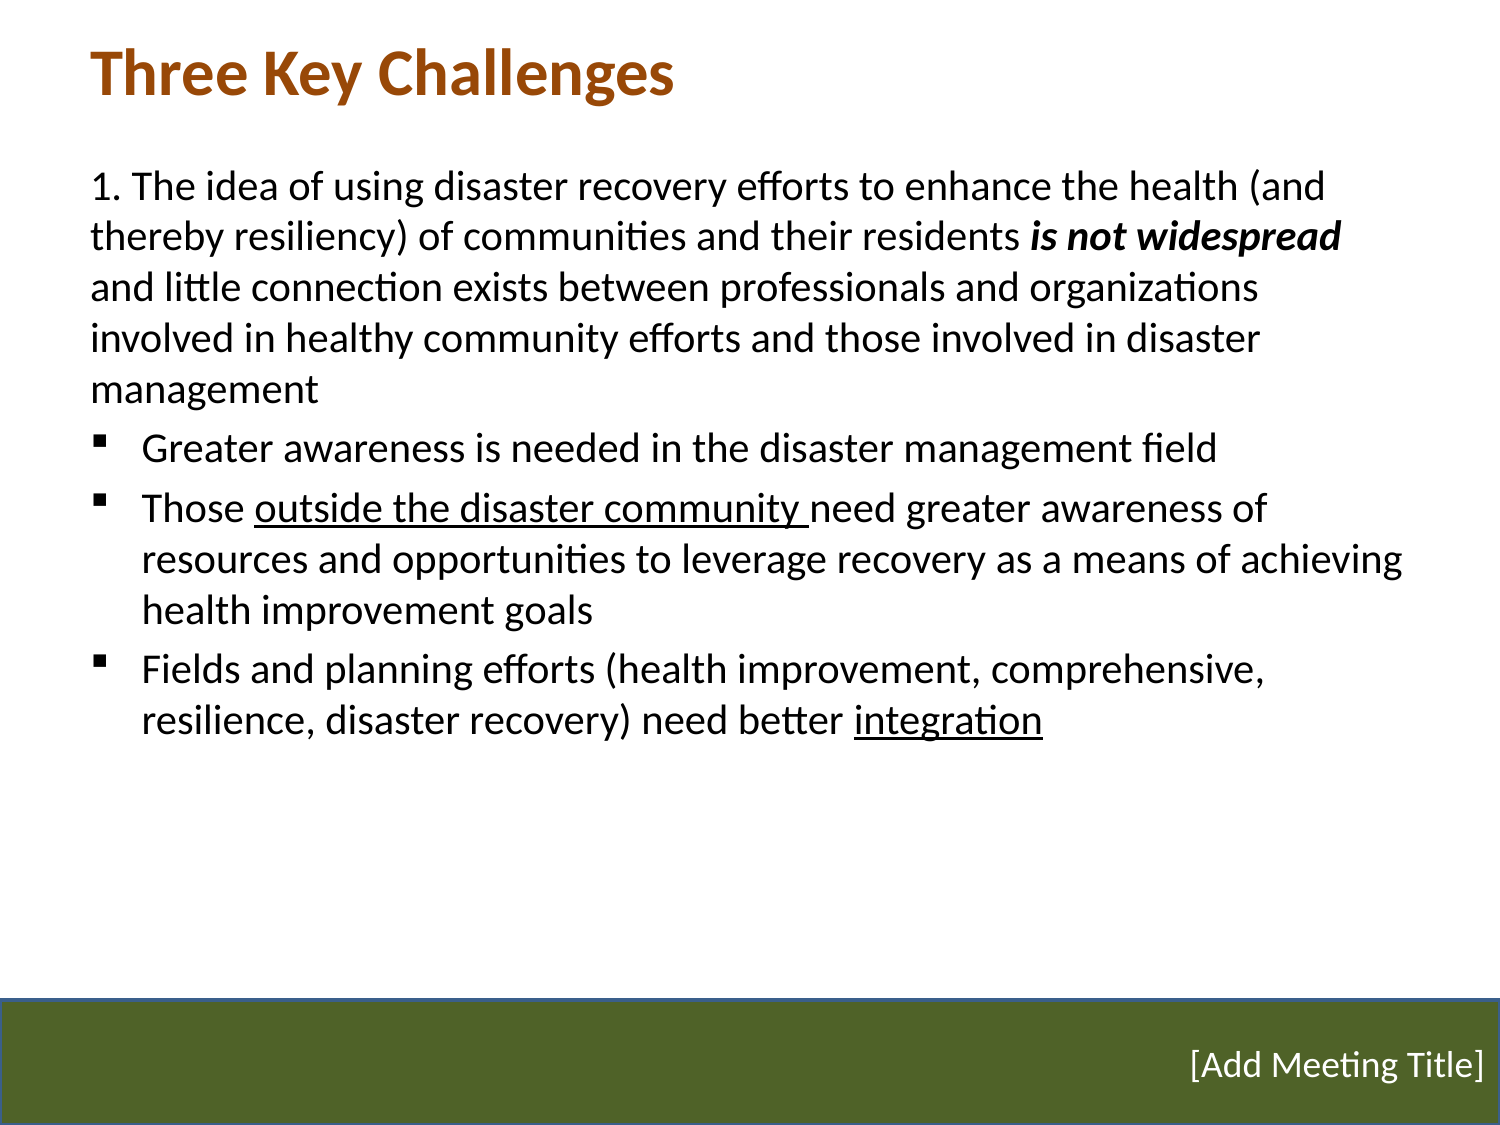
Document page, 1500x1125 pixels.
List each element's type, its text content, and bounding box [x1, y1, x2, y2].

title Three Key Challenges [75, 0, 1425, 149]
list 1. The idea of using disaster recovery efforts to enhance the health (and thereby resiliency) of communities and their residents is not widespread and little connection exists between professionals and organizations involved in healthy community efforts and those involved in disaster management Greater awareness is needed in the disaster management field Those outside the disaster community need greater awareness of resources and opportunities to leverage recovery as a means of achieving health improvement goals Fields and planning efforts (health improvement, comprehensive, resilience, disaster recovery) need better integration [75, 149, 1425, 762]
text_box [Add Meeting Title] [0, 998, 1500, 1125]
